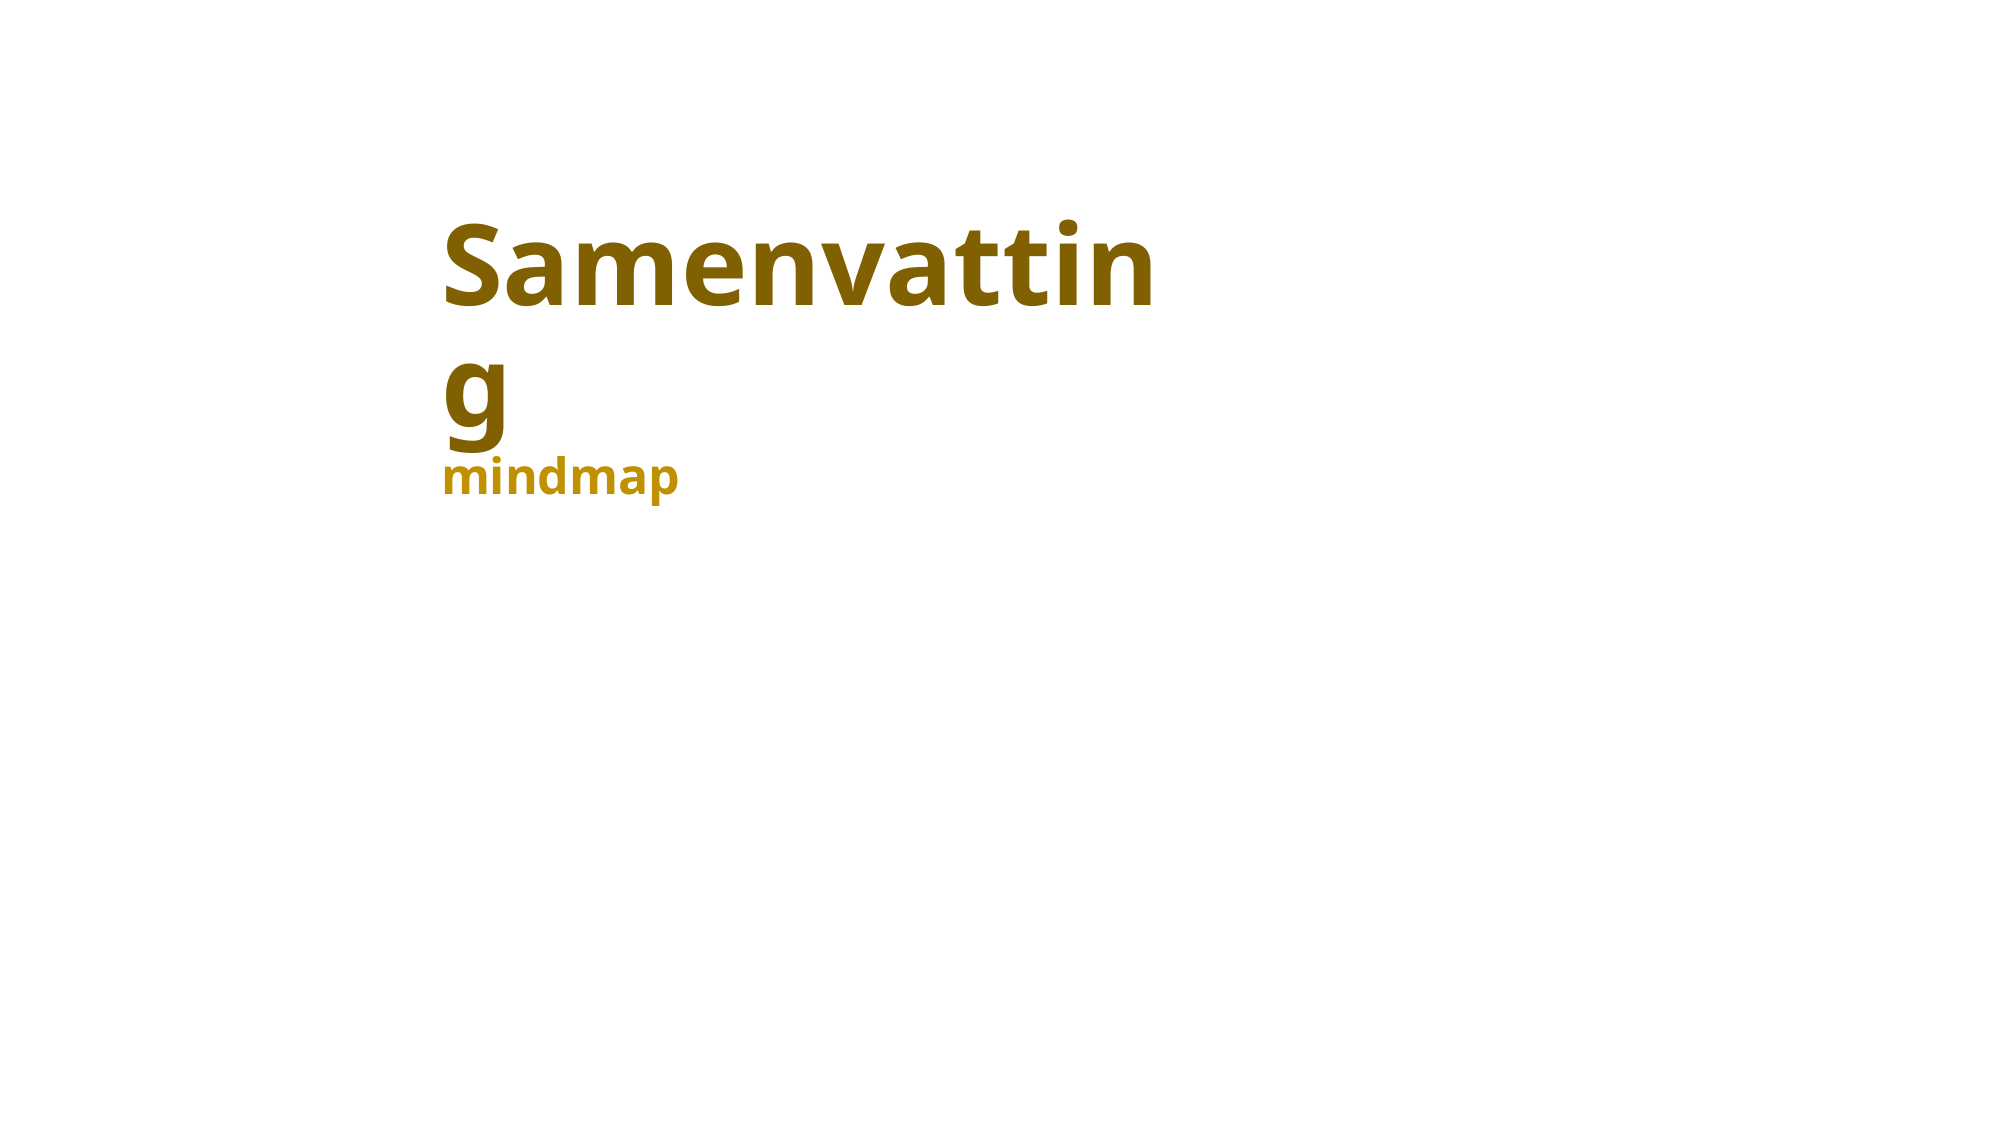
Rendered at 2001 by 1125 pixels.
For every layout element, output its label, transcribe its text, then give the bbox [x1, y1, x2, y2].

title Samenvatting mindmap [426, 247, 1188, 466]
